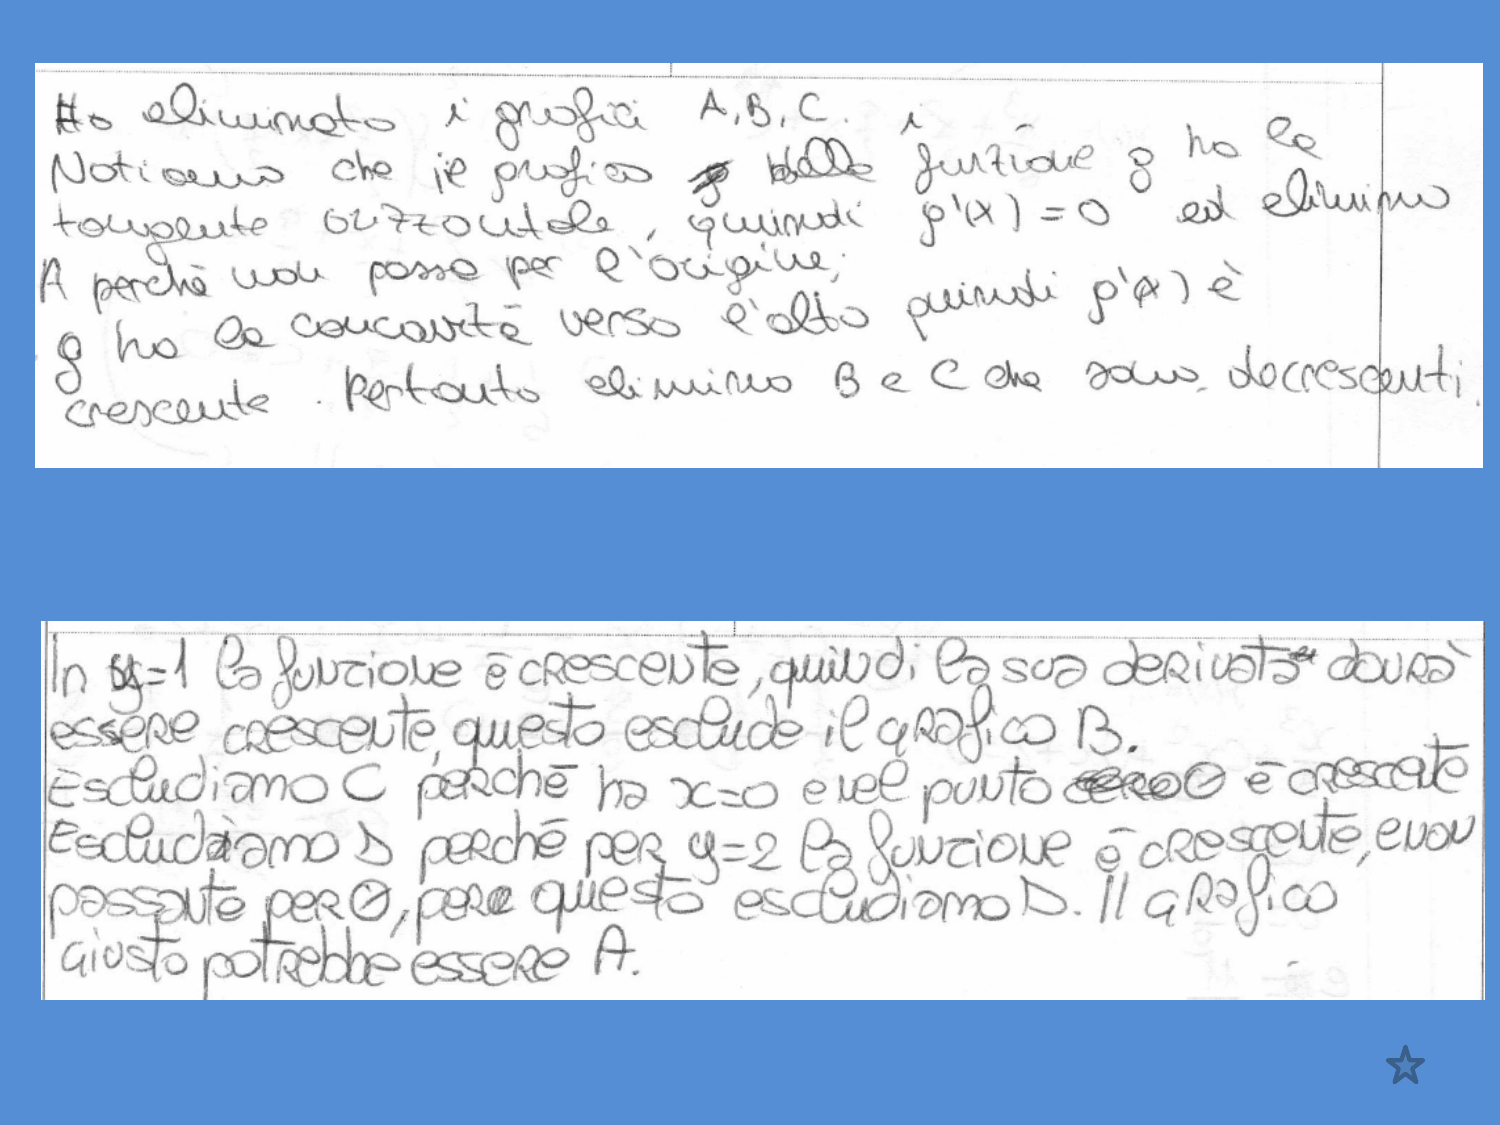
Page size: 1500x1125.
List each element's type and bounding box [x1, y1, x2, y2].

picture [35, 63, 1483, 469]
picture [41, 621, 1485, 1000]
text_box [1385, 1044, 1426, 1084]
